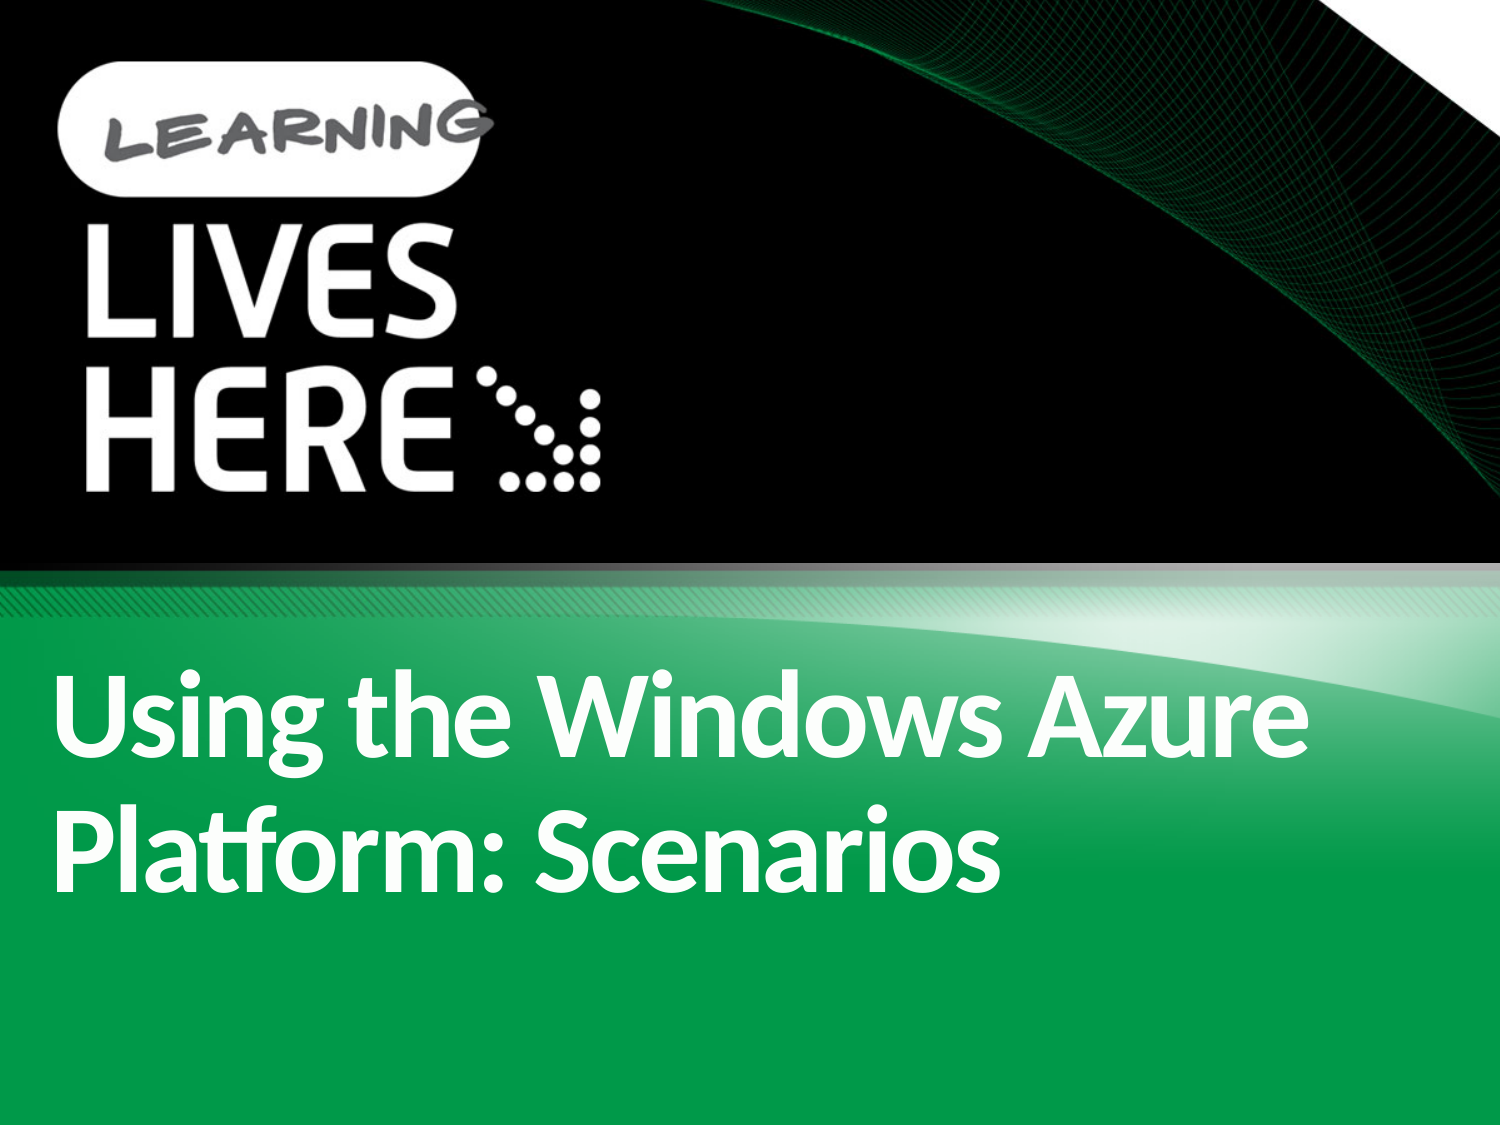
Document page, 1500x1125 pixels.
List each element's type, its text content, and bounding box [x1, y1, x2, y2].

title Using the Windows Azure Platform: Scenarios [50, 650, 1425, 900]
picture [0, 0, 1500, 1125]
